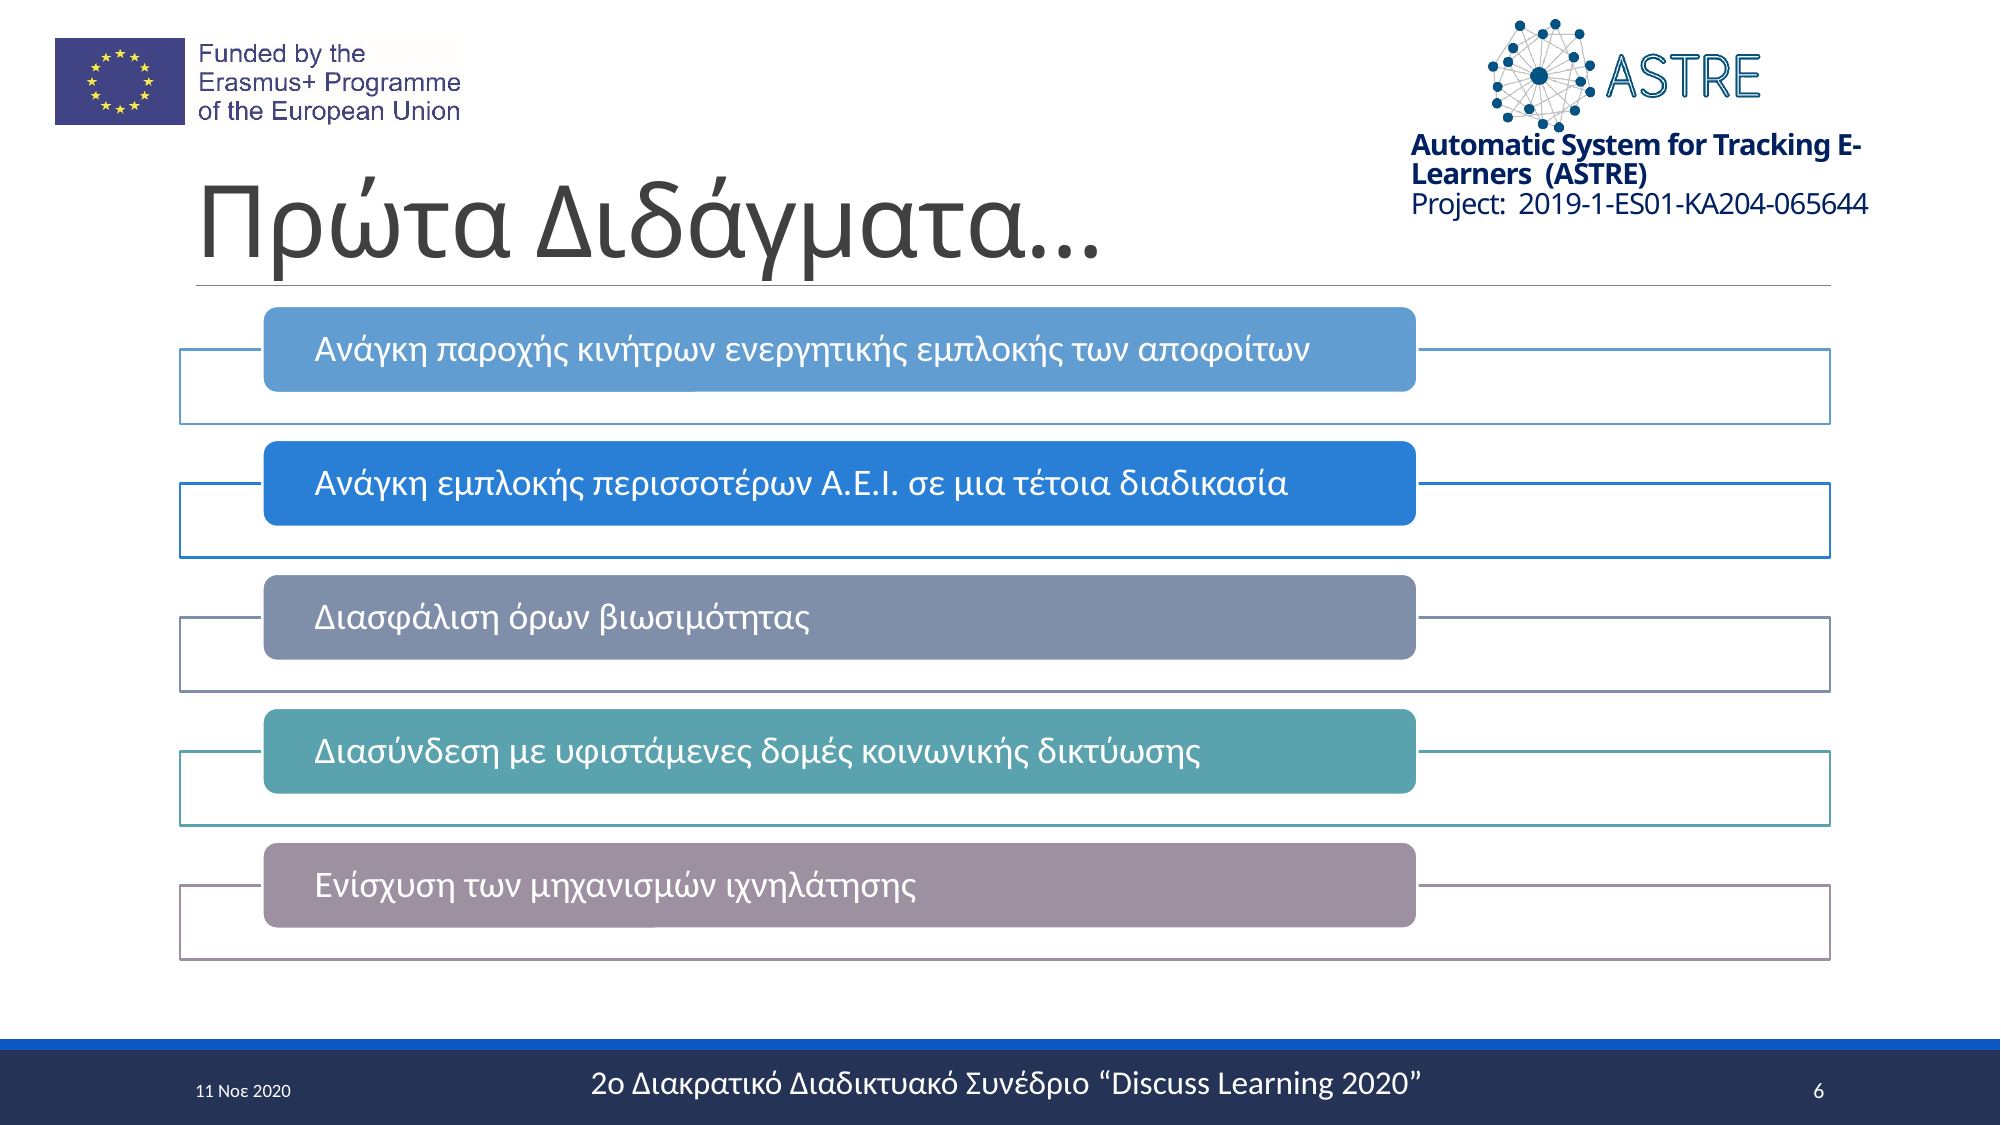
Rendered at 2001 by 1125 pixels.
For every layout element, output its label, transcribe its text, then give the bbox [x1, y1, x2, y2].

picture [1465, 7, 1783, 47]
slide_number 6 [1624, 1059, 1840, 1120]
slide_number 11 Νοε 2020 [180, 1059, 586, 1120]
picture [55, 38, 460, 125]
title Πρώτα Διδάγματα… [180, 47, 1830, 285]
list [179, 302, 1831, 964]
